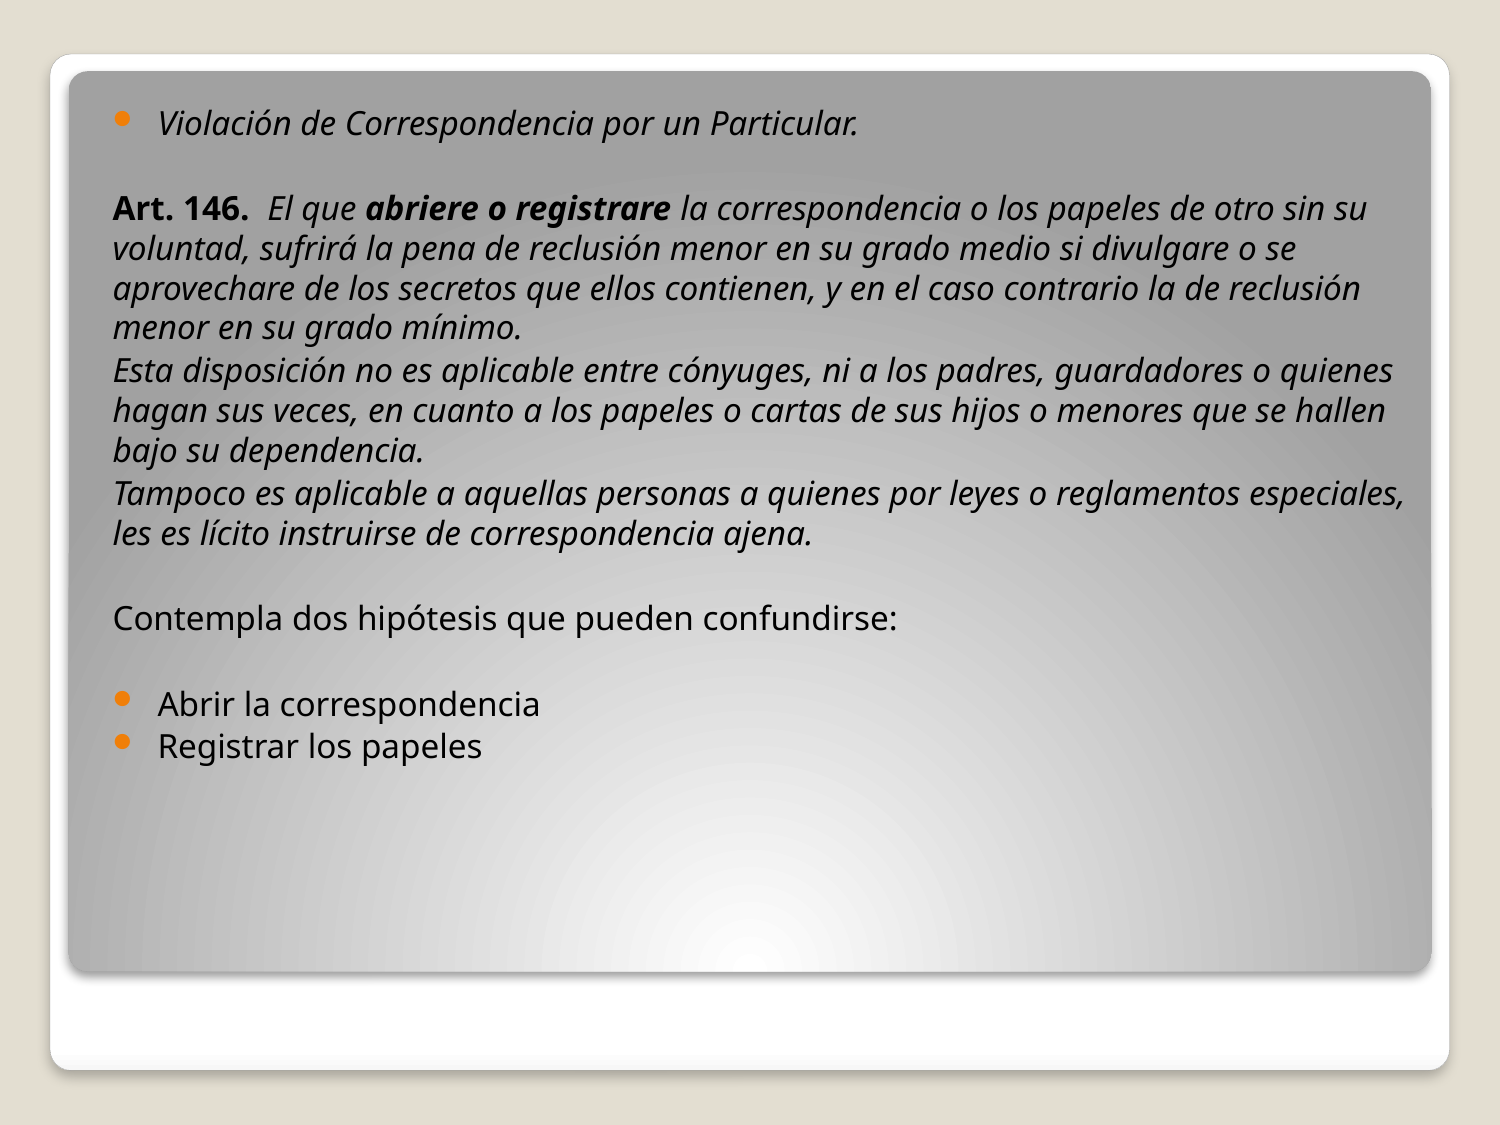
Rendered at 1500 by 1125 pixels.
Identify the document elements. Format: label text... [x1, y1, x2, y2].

list Violación de Correspondencia por un Particular. Art. 146. El que abriere o registrare la correspondencia o los papeles de otro sin su voluntad, sufrirá la pena de reclusión menor en su grado medio si divulgare o se aprovechare de los secretos que ellos contienen, y en el caso contrario la de reclusión menor en su grado mínimo. Esta disposición no es aplicable entre cónyuges, ni a los padres, guardadores o quienes hagan sus veces, en cuanto a los papeles o cartas de sus hijos o menores que se hallen bajo su dependencia. Tampoco es aplicable a aquellas personas a quienes por leyes o reglamentos especiales, les es lícito instruirse de correspondencia ajena. Contempla dos hipótesis que pueden confundirse: Abrir la correspondencia Registrar los papeles [82, 86, 1425, 774]
